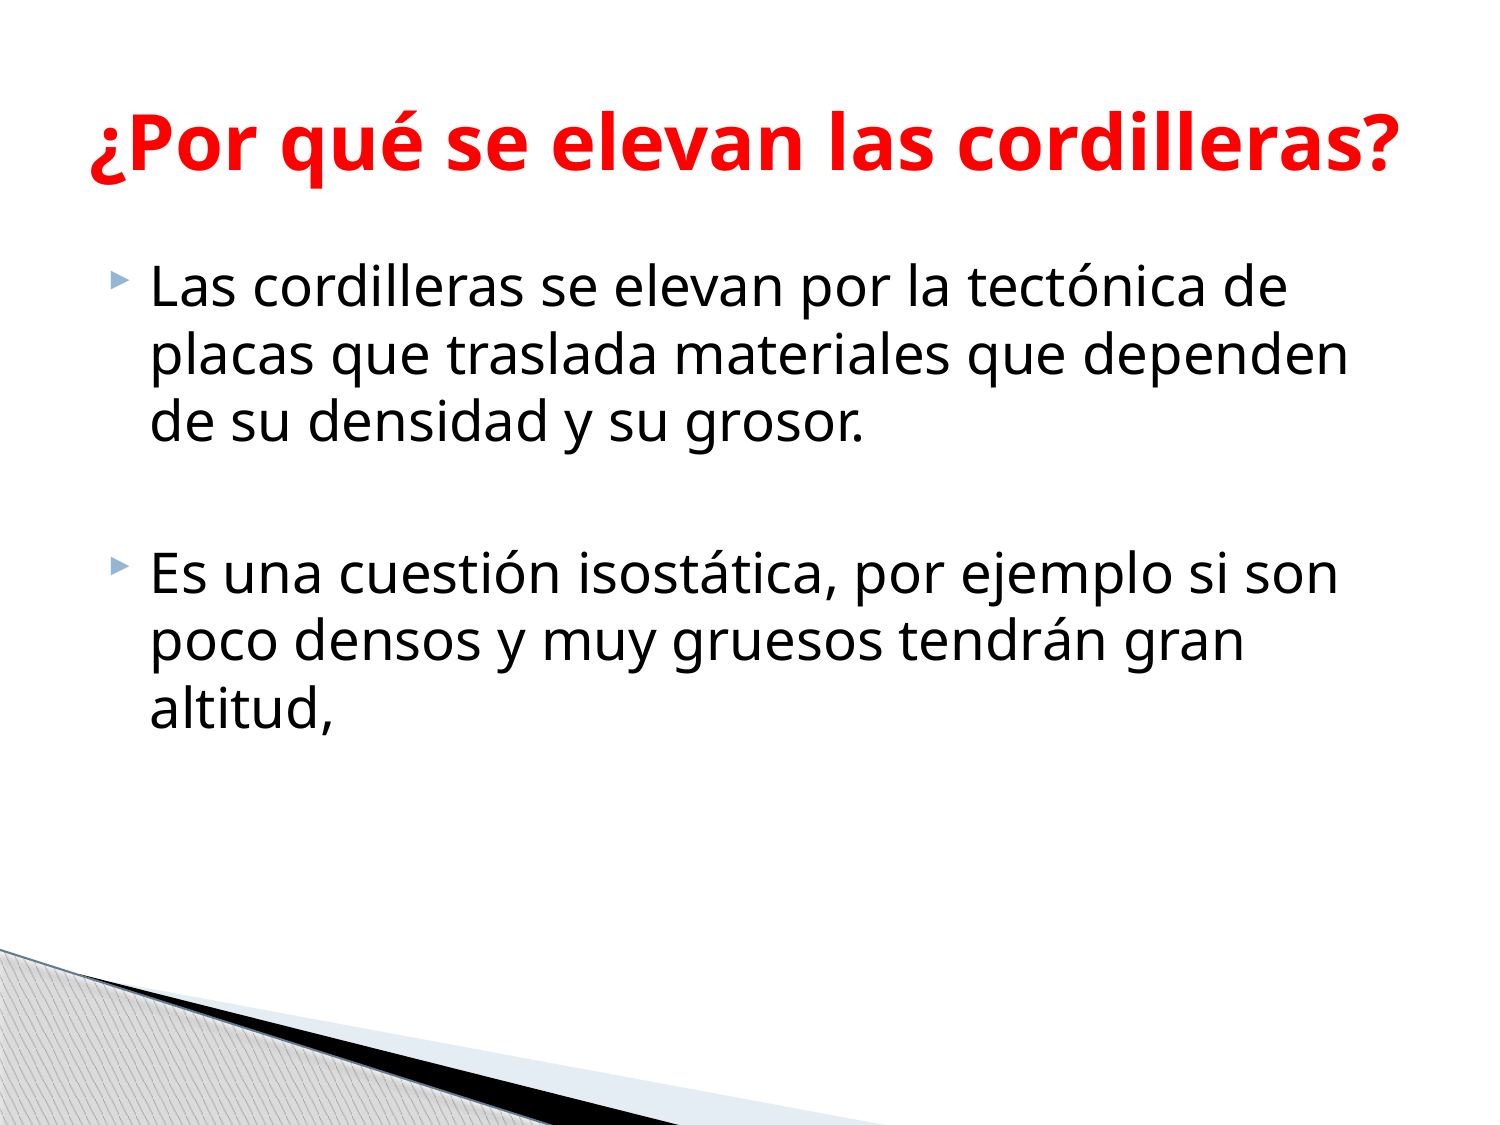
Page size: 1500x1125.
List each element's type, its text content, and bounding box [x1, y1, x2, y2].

list Las cordilleras se elevan por la tectónica de placas que traslada materiales que dependen de su densidad y su grosor. Es una cuestión isostática, por ejemplo si son poco densos y muy gruesos tendrán gran altitud, [75, 243, 1425, 986]
title ¿Por qué se elevan las cordilleras? [75, 45, 1425, 233]
